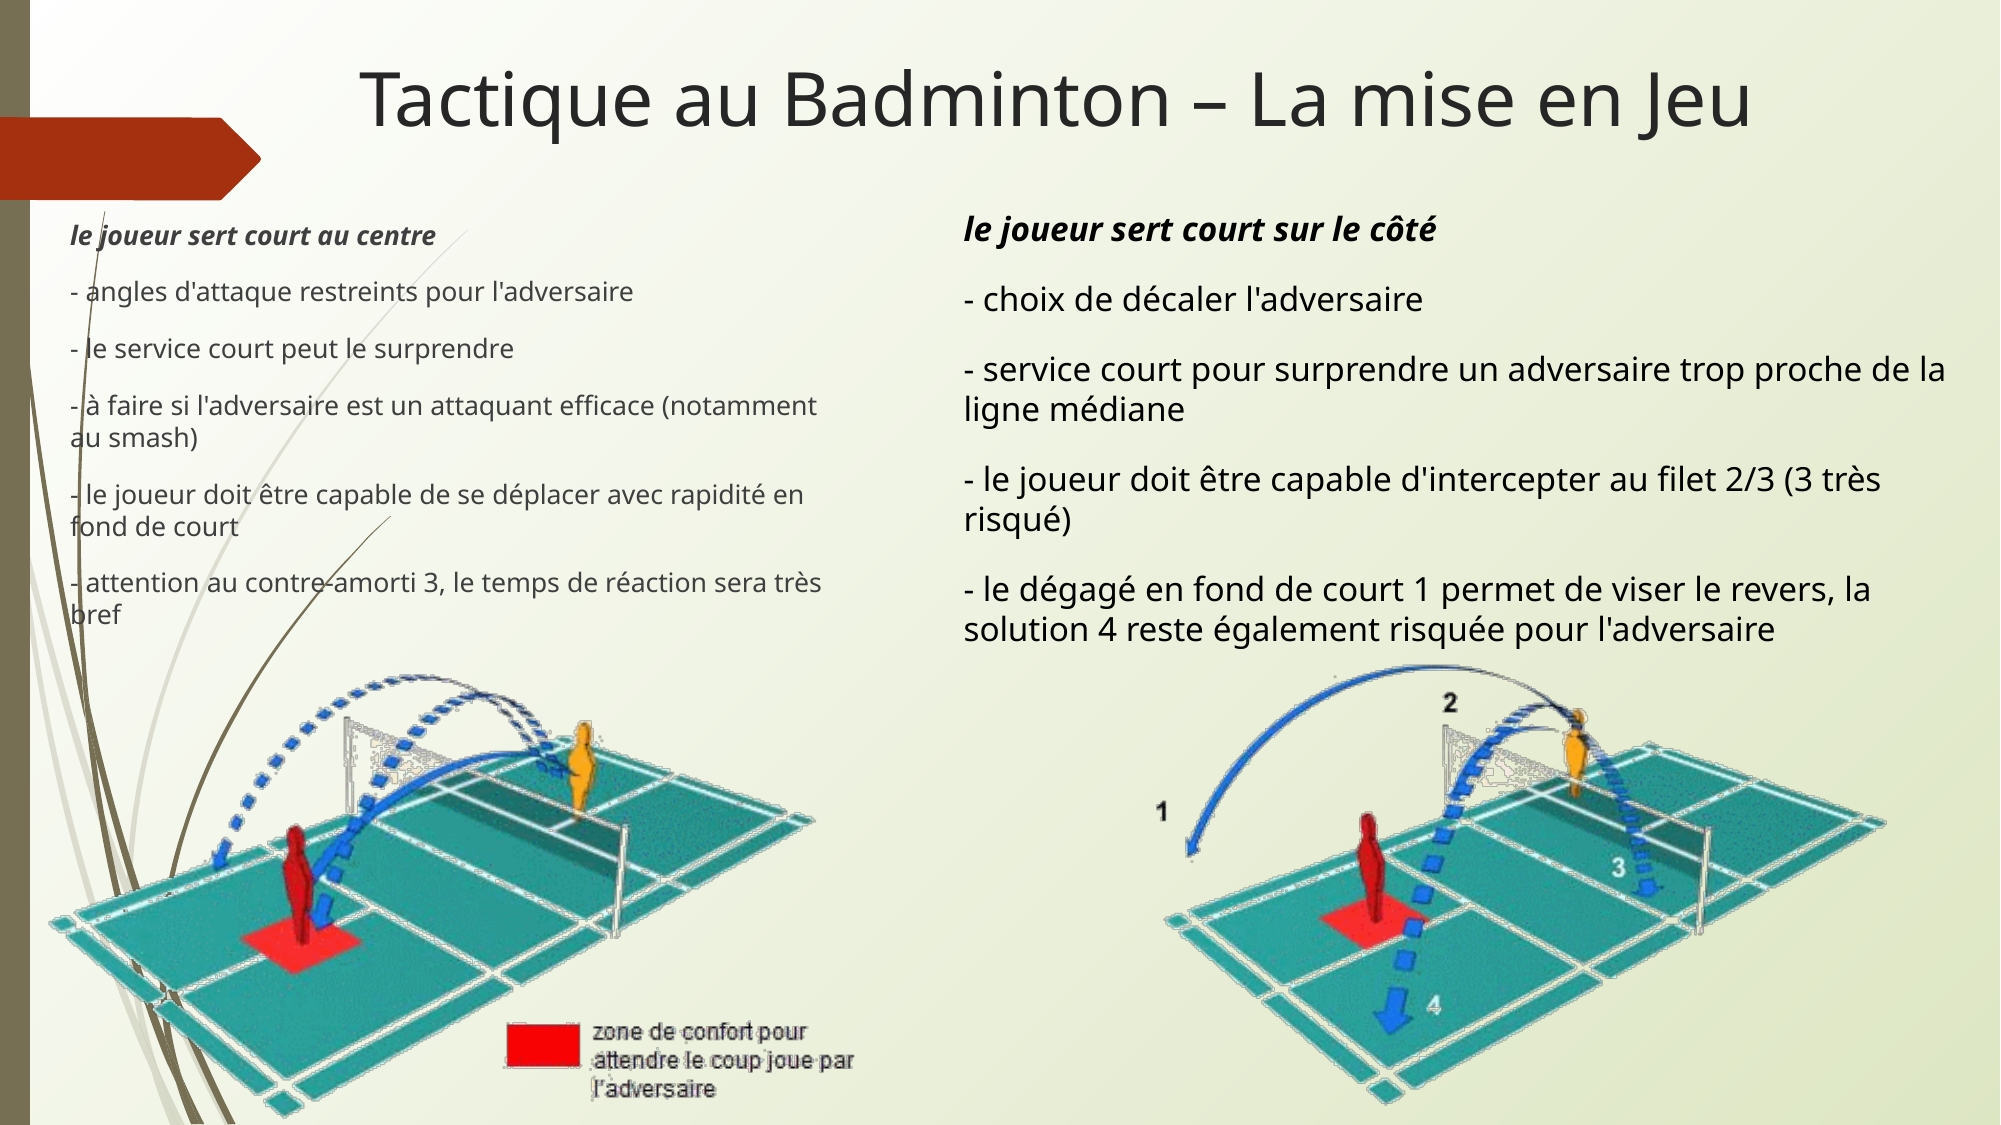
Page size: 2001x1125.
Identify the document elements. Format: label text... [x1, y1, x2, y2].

picture [35, 660, 864, 1125]
list le joueur sert court au centre - angles d'attaque restreints pour l'adversaire - le service court peut le surprendre - à faire si l'adversaire est un attaquant efficace (notamment au smash) - le joueur doit être capable de se déplacer avec rapidité en fond de court - attention au contre-amorti 3, le temps de réaction sera très bref [55, 211, 864, 641]
title Tactique au Badminton – La mise en Jeu [344, 44, 1896, 255]
text_box le joueur sert court sur le côté - choix de décaler l'adversaire - service court pour surprendre un adversaire trop proche de la ligne médiane - le joueur doit être capable d'intercepter au filet 2/3 (3 très risqué) - le dégagé en fond de court 1 permet de viser le revers, la solution 4 reste également risquée pour l'adversaire [948, 201, 1981, 656]
picture [1139, 660, 1897, 1114]
